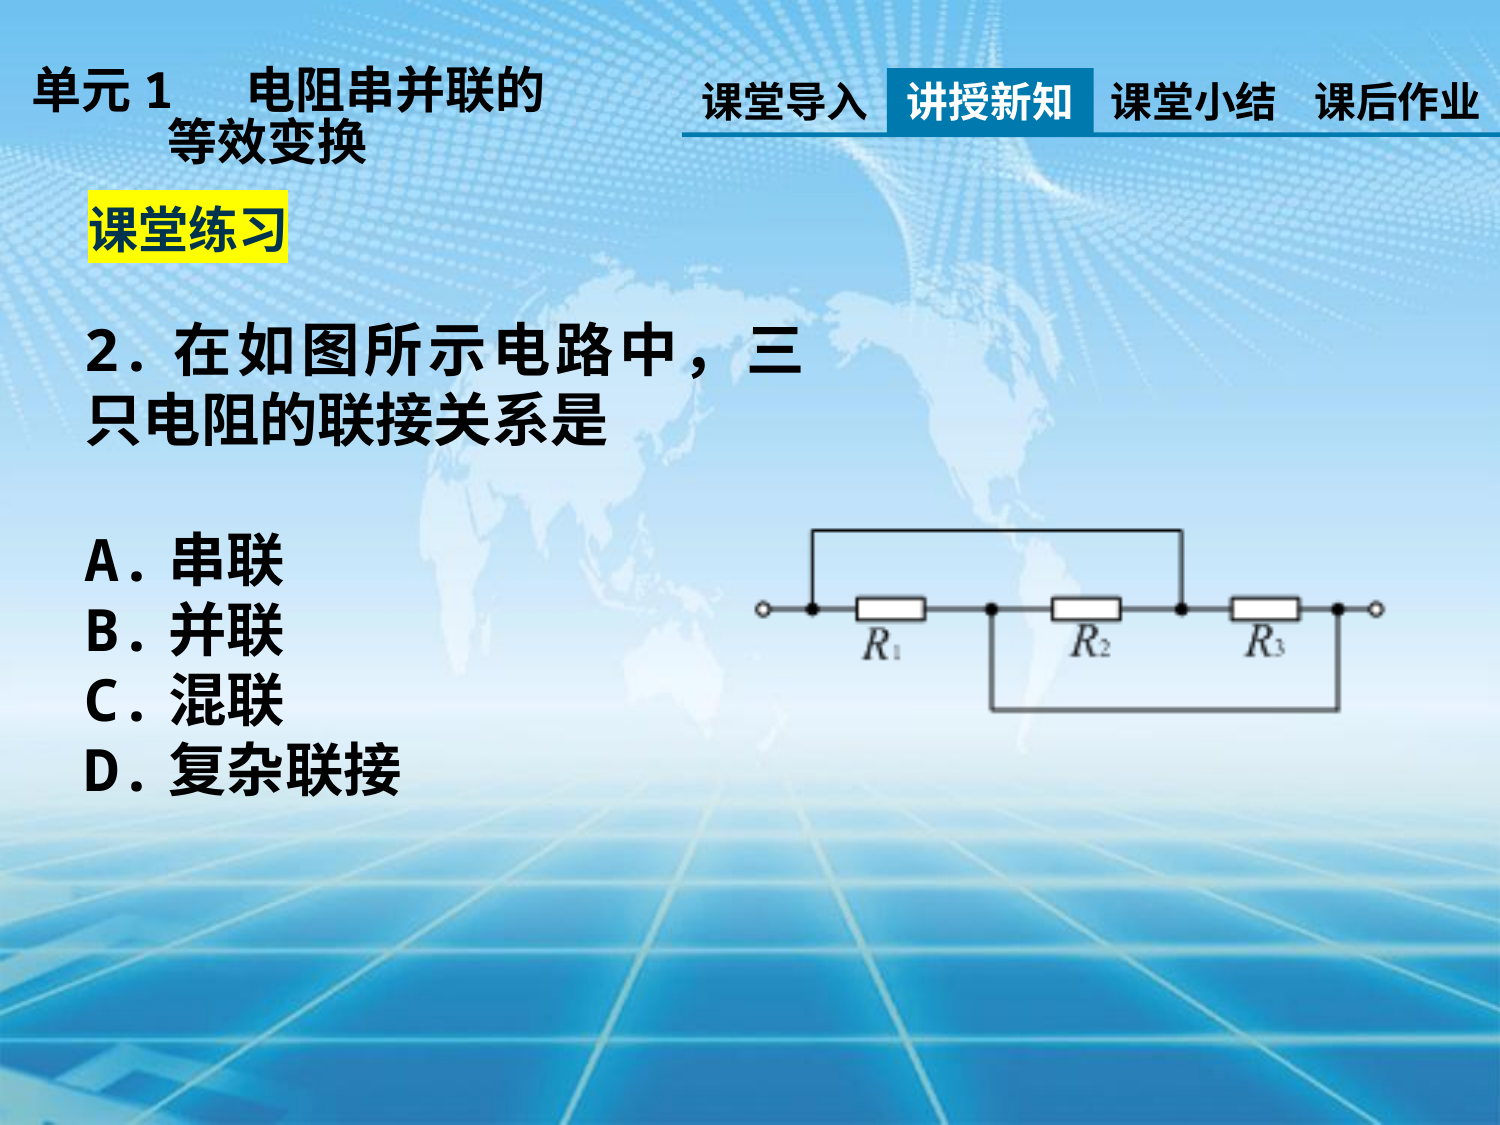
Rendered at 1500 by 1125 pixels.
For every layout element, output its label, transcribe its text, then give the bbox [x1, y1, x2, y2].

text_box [16, 59, 1500, 180]
text_box 课堂练习 [19, 180, 357, 289]
picture [0, 0, 1500, 1125]
text_box 2.在如图所示电路中，三只电阻的联接关系是 A.串联 B.并联 C.混联 D.复杂联接 [69, 305, 820, 810]
